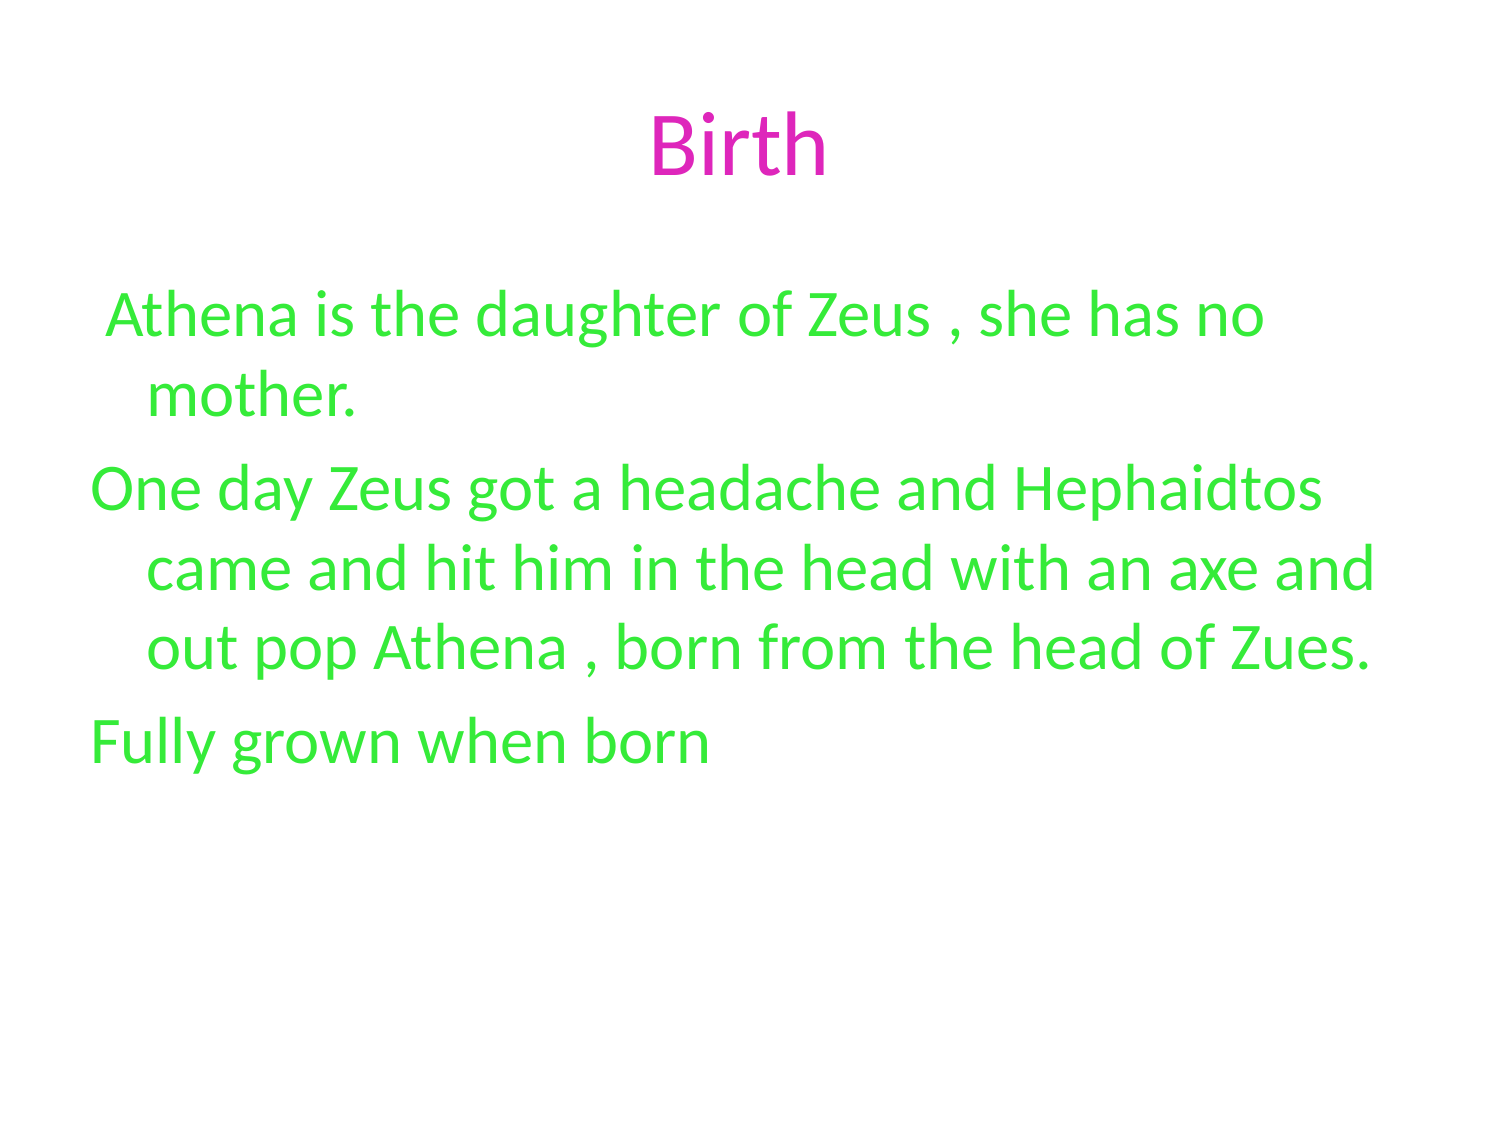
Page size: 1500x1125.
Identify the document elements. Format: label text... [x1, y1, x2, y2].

list Athena is the daughter of Zeus , she has no mother. One day Zeus got a headache and Hephaidtos came and hit him in the head with an axe and out pop Athena , born from the head of Zues. Fully grown when born [75, 262, 1425, 1005]
title Birth [75, 45, 1425, 233]
